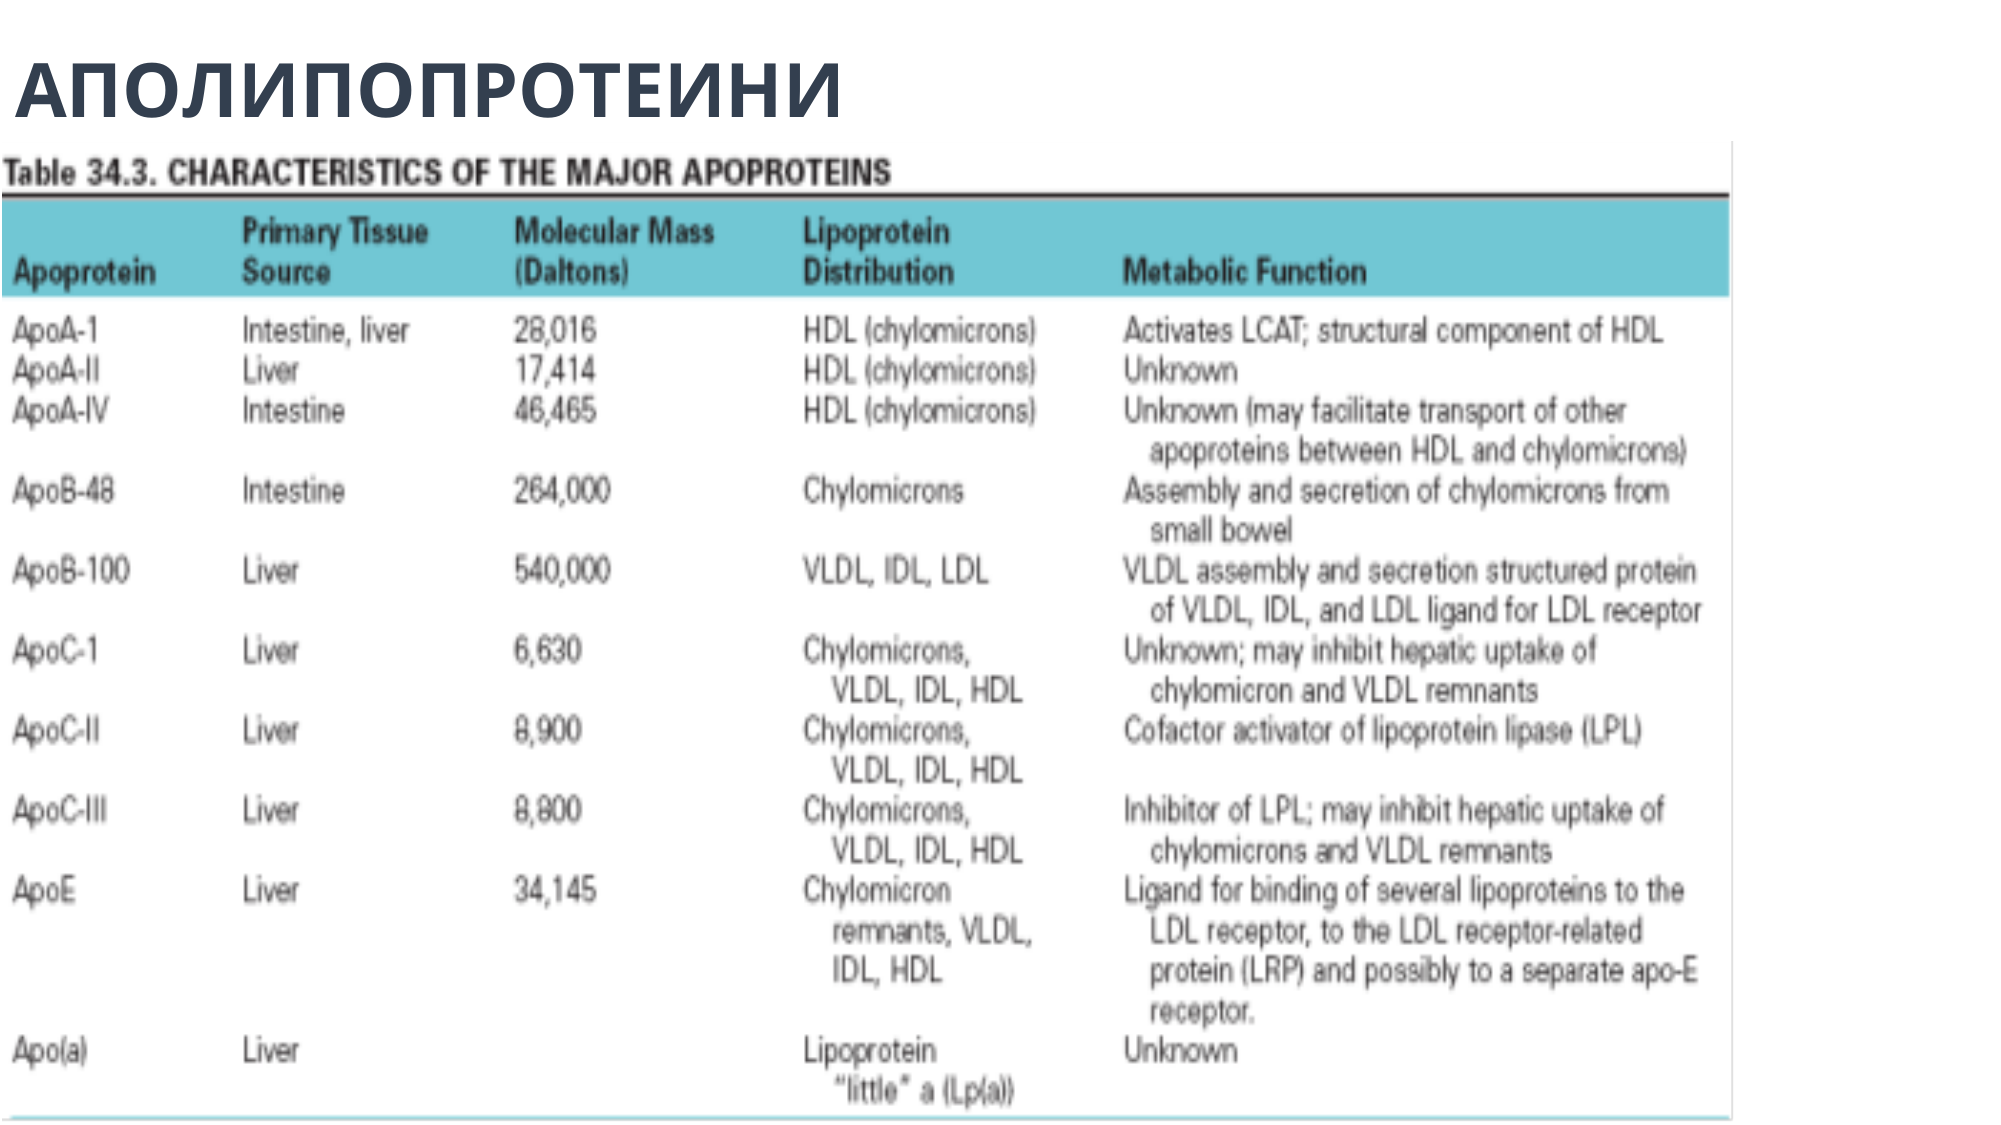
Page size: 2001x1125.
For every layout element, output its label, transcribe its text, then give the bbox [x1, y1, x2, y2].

title АПOЛИПOПРOТЕИНИ [0, 0, 1500, 188]
picture [2, 141, 1736, 1125]
